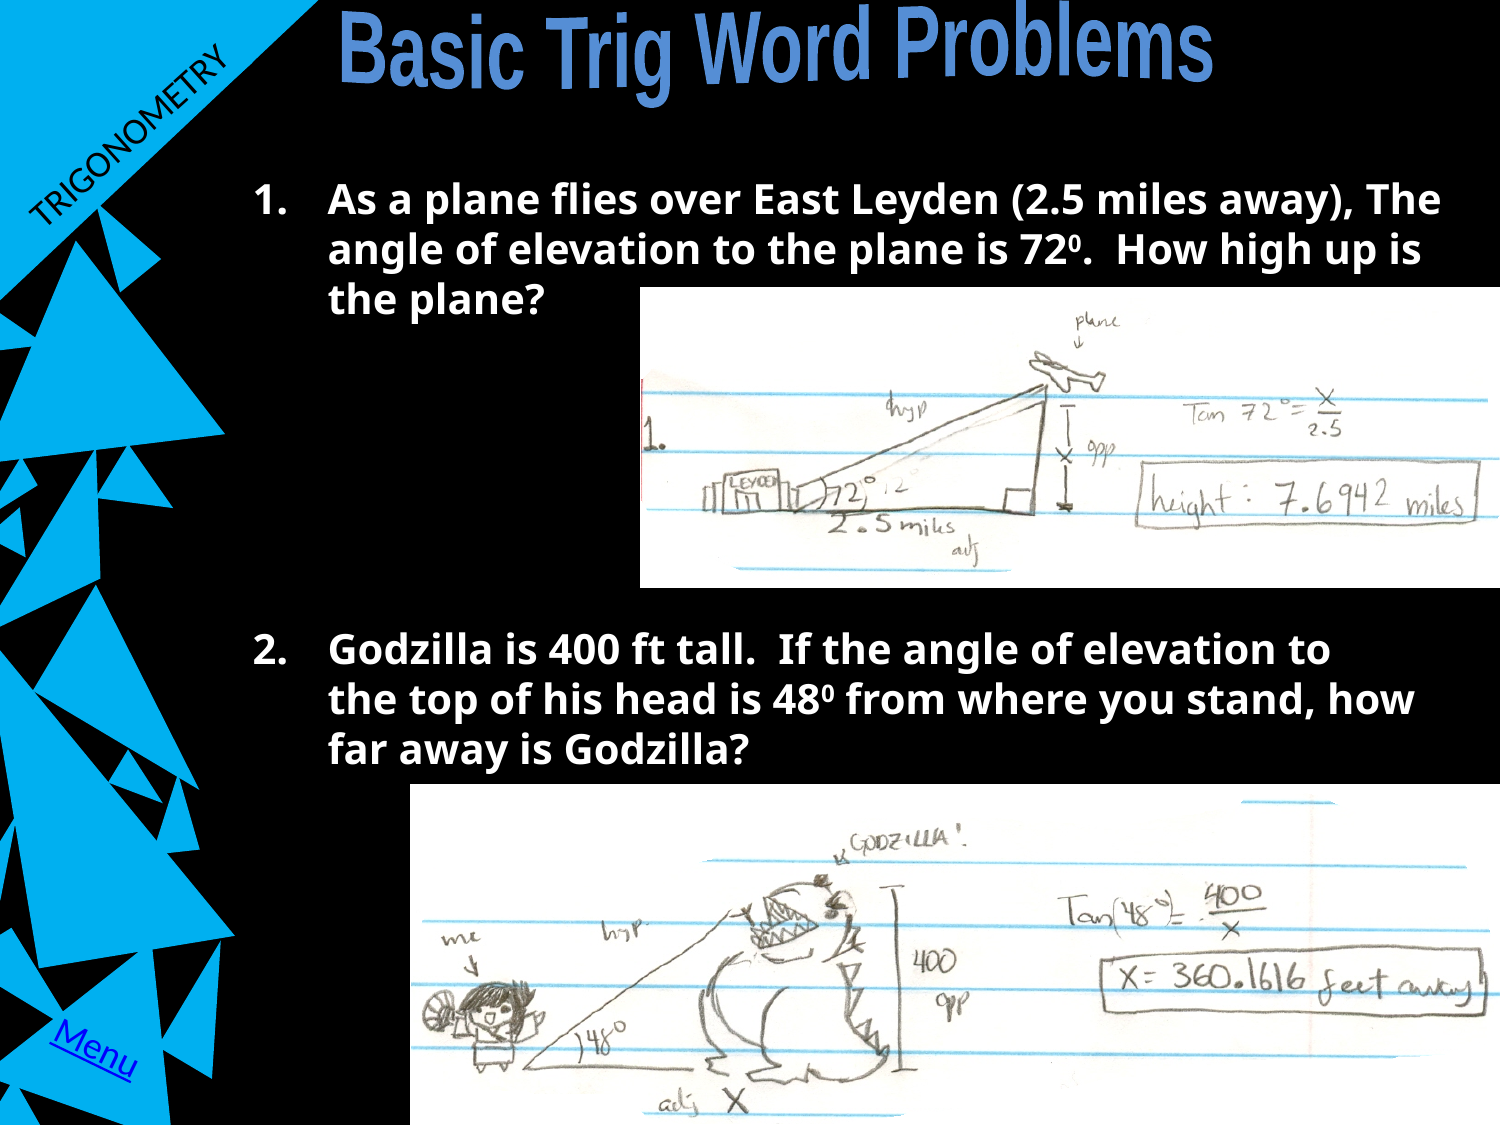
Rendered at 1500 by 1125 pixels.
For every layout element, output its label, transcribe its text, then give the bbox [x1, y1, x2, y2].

text_box As a plane flies over East Leyden (2.5 miles away), The angle of elevation to the plane is 720. How high up is the plane? Godzilla is 400 ft tall. If the angle of elevation to the top of his head is 480 from where you stand, how far away is Godzilla? [326, 165, 1463, 781]
picture [410, 784, 1500, 1125]
picture [640, 287, 1500, 588]
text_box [0, 0, 321, 1125]
